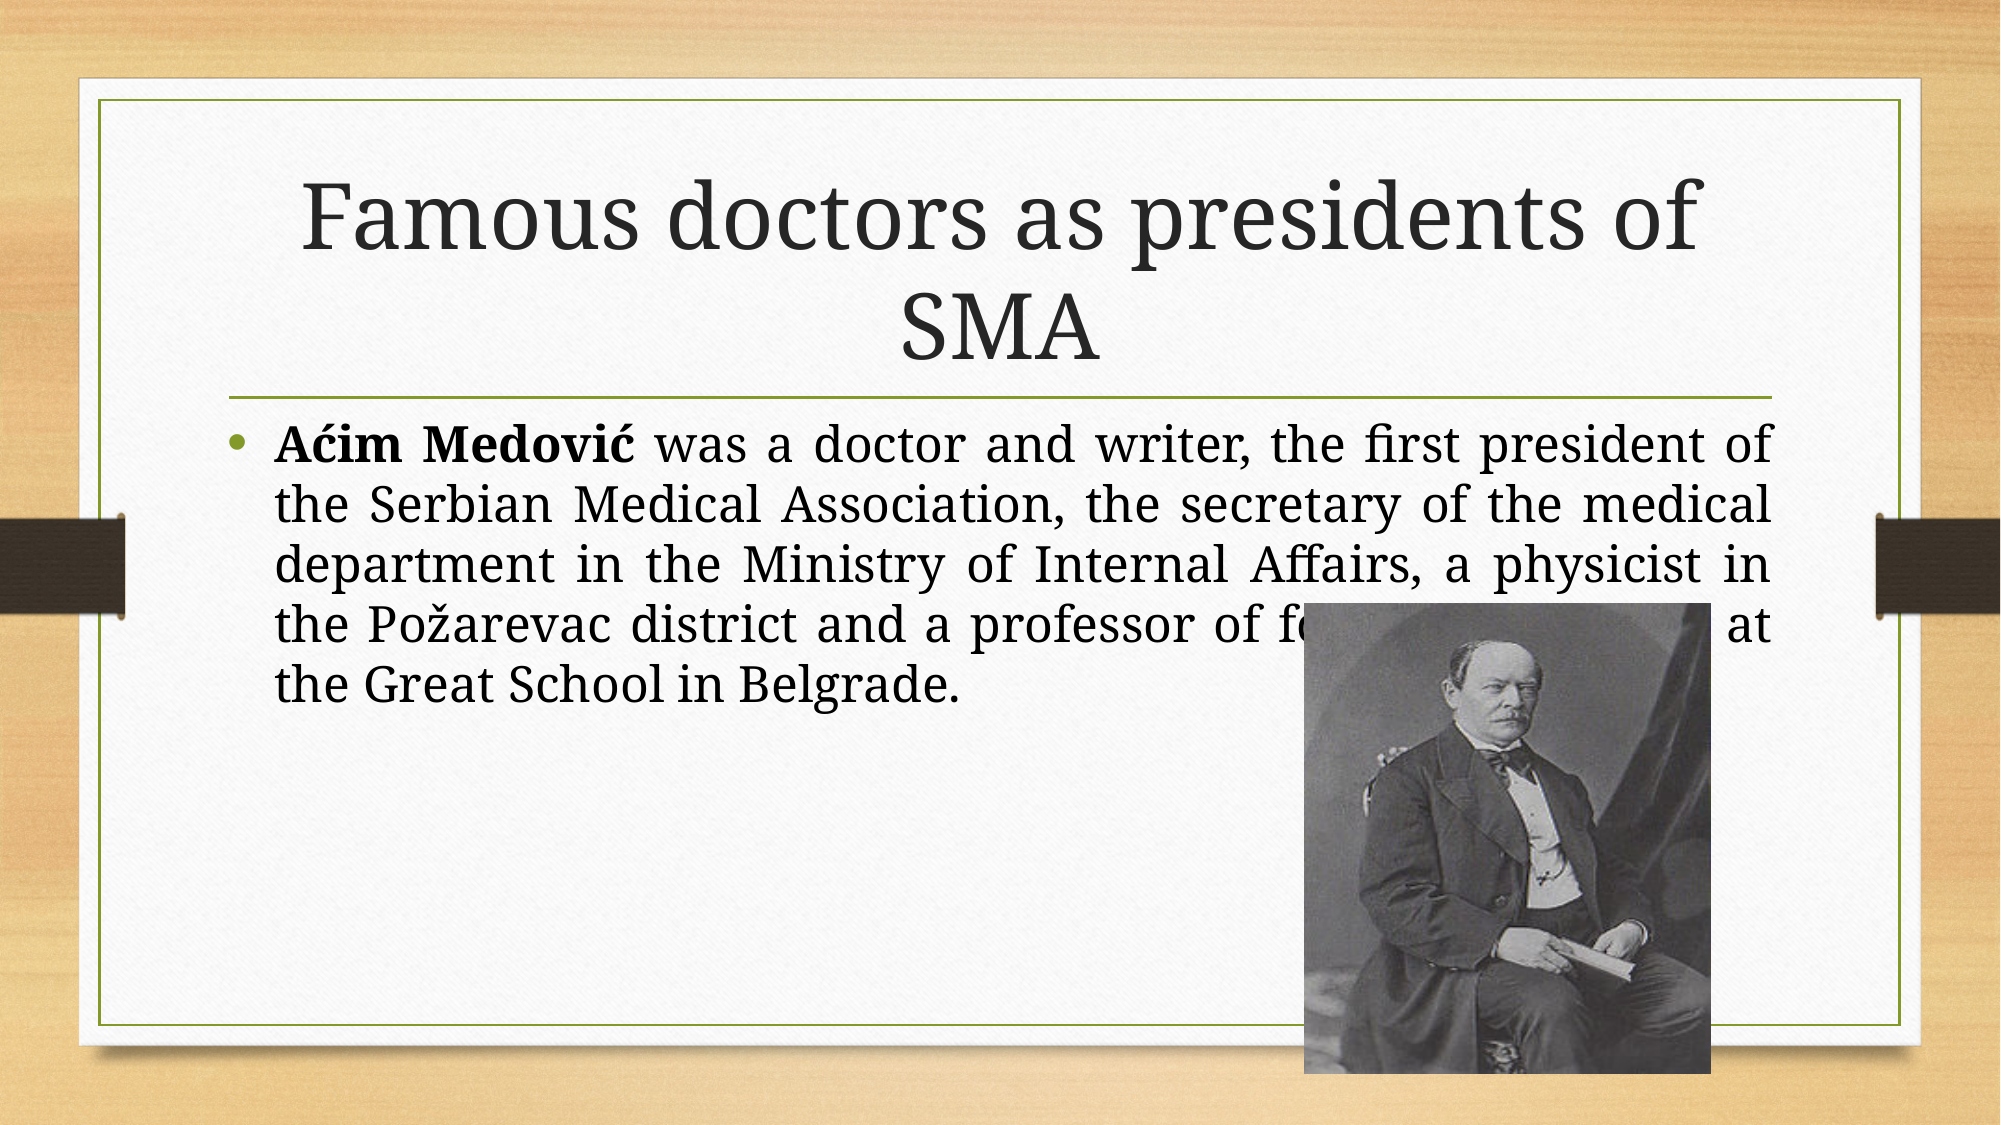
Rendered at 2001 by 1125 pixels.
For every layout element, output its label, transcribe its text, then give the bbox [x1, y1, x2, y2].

list Aćim Medović was a doctor and writer, the first president of the Serbian Medical Association, the secretary of the medical department in the Ministry of Internal Affairs, a physicist in the Požarevac district and a professor of forensic medicine at the Great School in Belgrade. [212, 322, 1788, 964]
picture [0, 0, 2001, 1125]
title Famous doctors as presidents of SMA [212, 161, 1788, 322]
